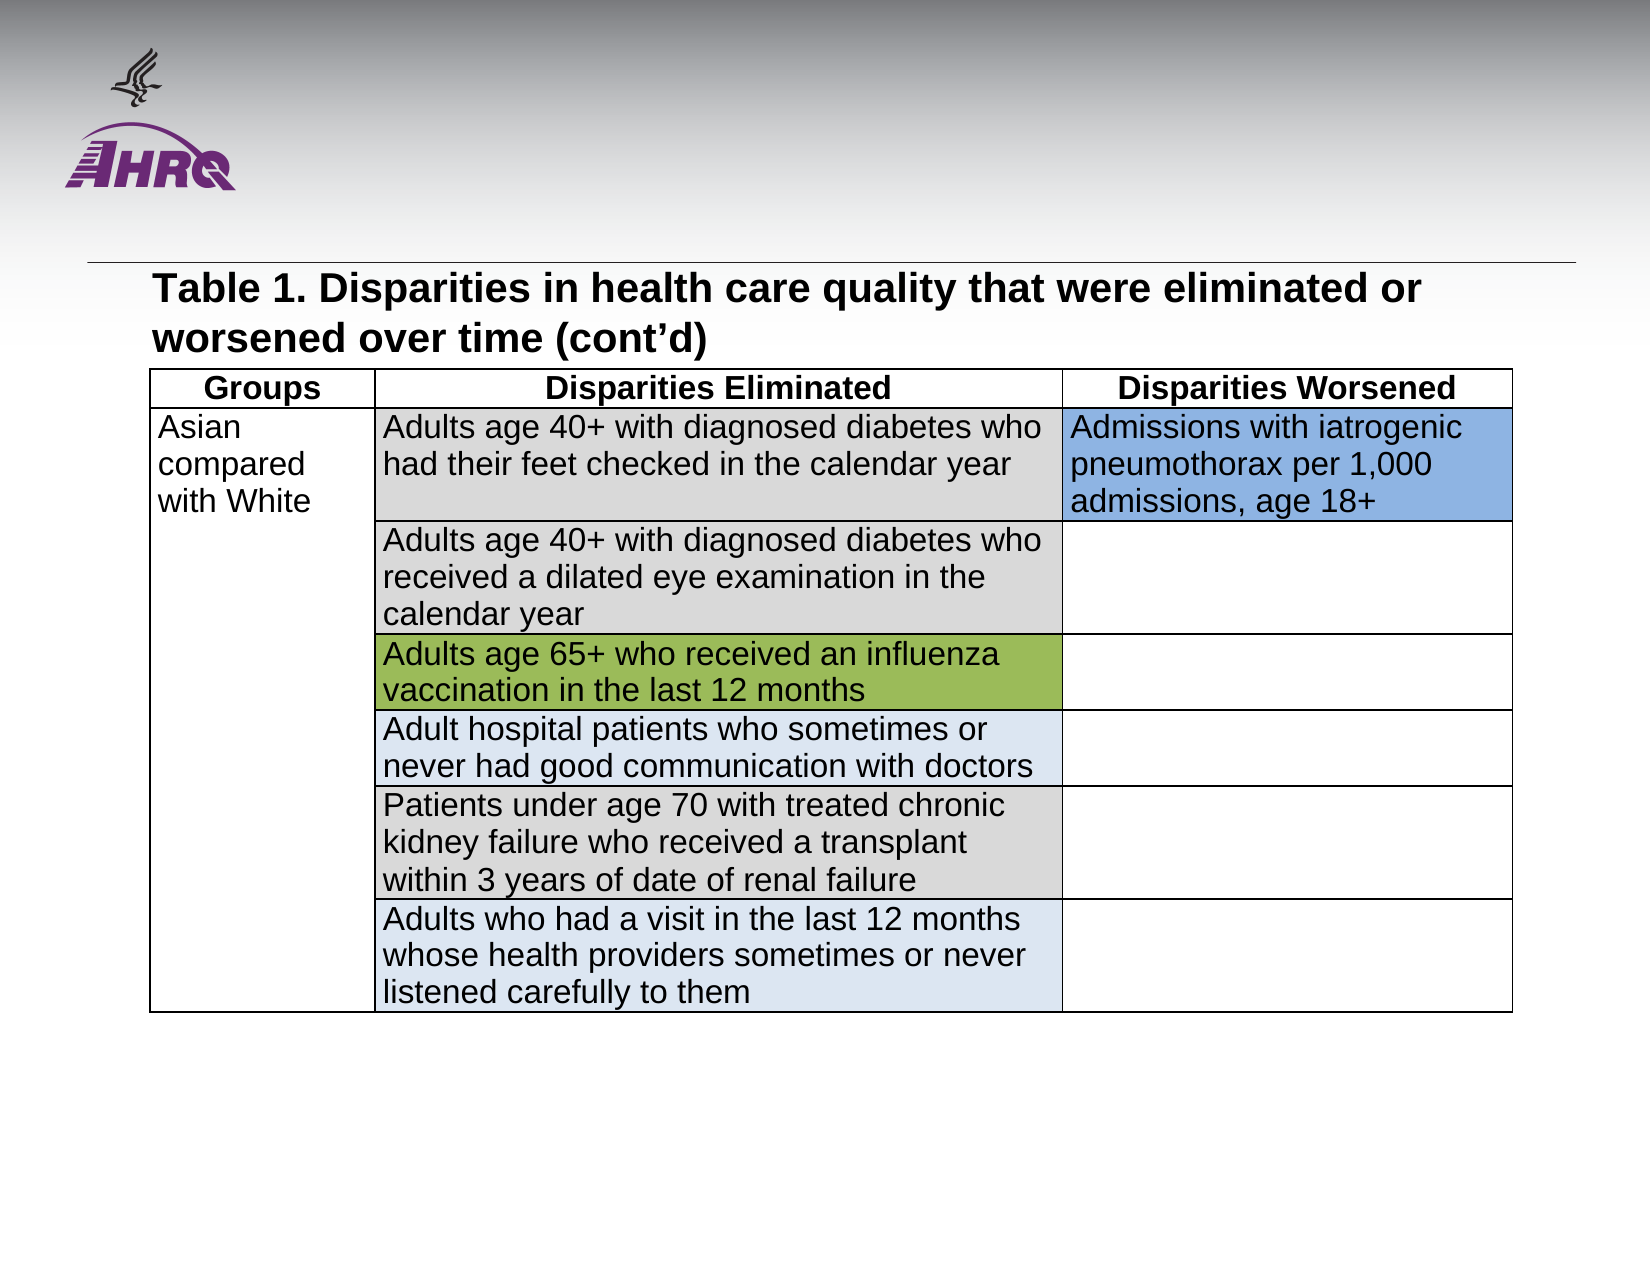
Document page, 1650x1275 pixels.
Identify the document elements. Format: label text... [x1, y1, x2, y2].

table_cell Patients under age 70 with treated chronic kidney failure who received a transplant within 3 years of date of renal failure [376, 787, 1062, 898]
table_cell Adults age 40+ with diagnosed diabetes who had their feet checked in the calendar year [376, 409, 1062, 520]
table_header Disparities Eliminated [376, 370, 1062, 407]
table_cell Adults who had a visit in the last 12 months whose health providers sometimes or never listened carefully to them [376, 900, 1062, 1011]
table_cell Admissions with iatrogenic pneumothorax per 1,000 admissions, age 18+ [1063, 409, 1512, 520]
table_header Groups [151, 370, 374, 407]
table_cell [1063, 900, 1512, 1011]
text_box Table 1. Disparities in health care quality that were eliminated or worsened over time (cont’d) [150, 237, 1450, 363]
table_cell Asian compared with White [151, 409, 374, 1011]
table_cell [1063, 787, 1512, 898]
picture [0, 0, 1650, 1275]
table_cell Adults age 40+ with diagnosed diabetes who received a dilated eye examination in the calendar year [376, 522, 1062, 633]
table_cell Adults age 65+ who received an influenza vaccination in the last 12 months [376, 635, 1062, 709]
table_cell [1063, 522, 1512, 633]
table_cell [1063, 711, 1512, 785]
table_header Disparities Worsened [1063, 370, 1512, 407]
table_cell [1063, 635, 1512, 709]
table_cell Adult hospital patients who sometimes or never had good communication with doctors [376, 711, 1062, 785]
